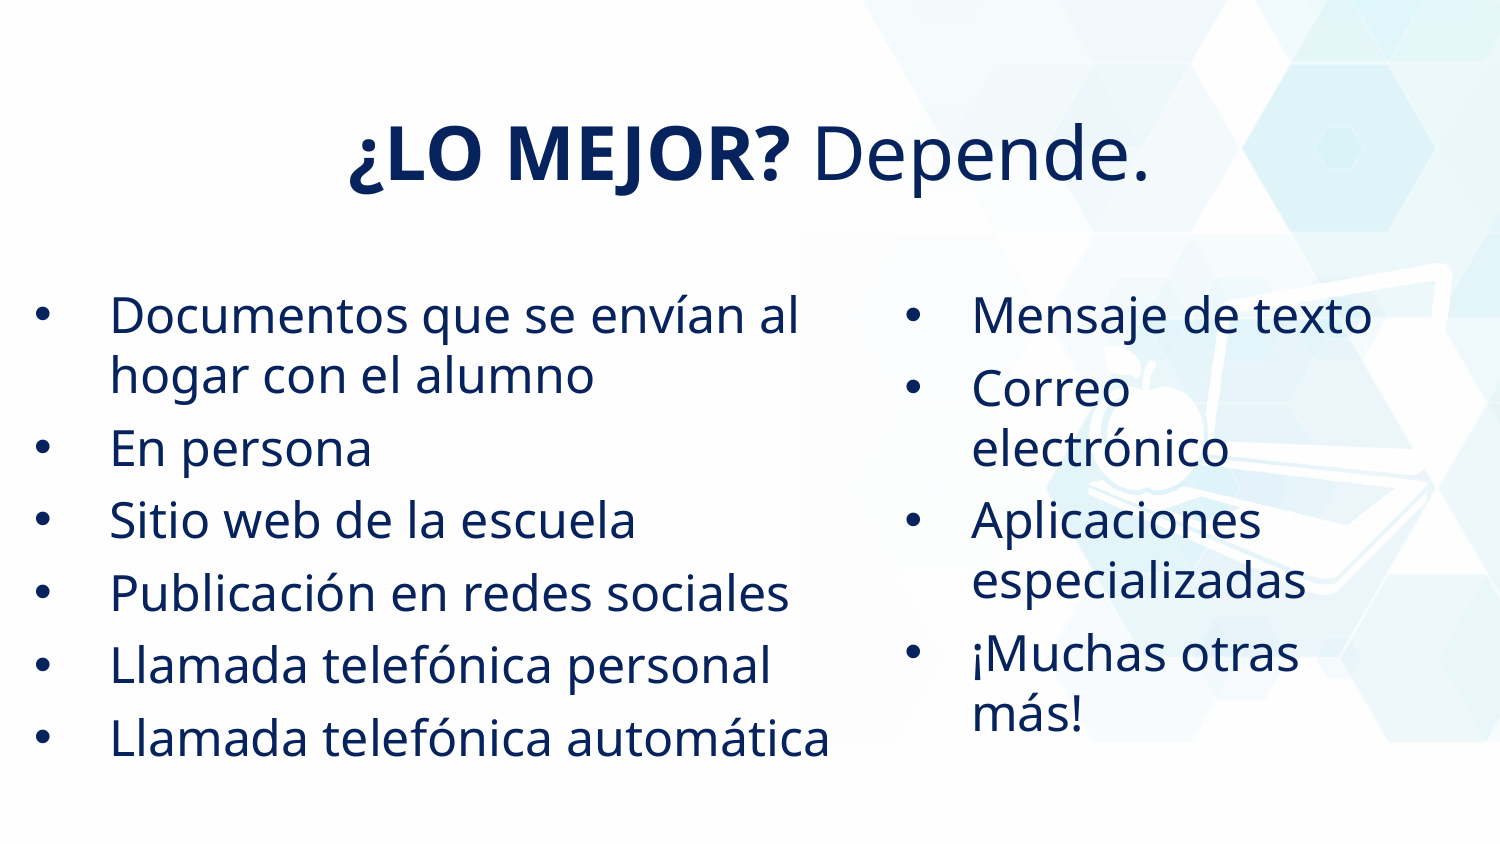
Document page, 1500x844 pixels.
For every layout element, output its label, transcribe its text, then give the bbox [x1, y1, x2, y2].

text_box Documentos que se envían al hogar con el alumno En persona Sitio web de la escuela Publicación en redes sociales Llamada telefónica personal Llamada telefónica automática [10, 268, 881, 738]
text_box ¿LO MEJOR? Depende. [0, 0, 1500, 250]
picture [991, 250, 1500, 617]
text_box Mensaje de texto Correo electrónico Aplicaciones especializadas ¡Muchas otras más! [881, 268, 1415, 761]
